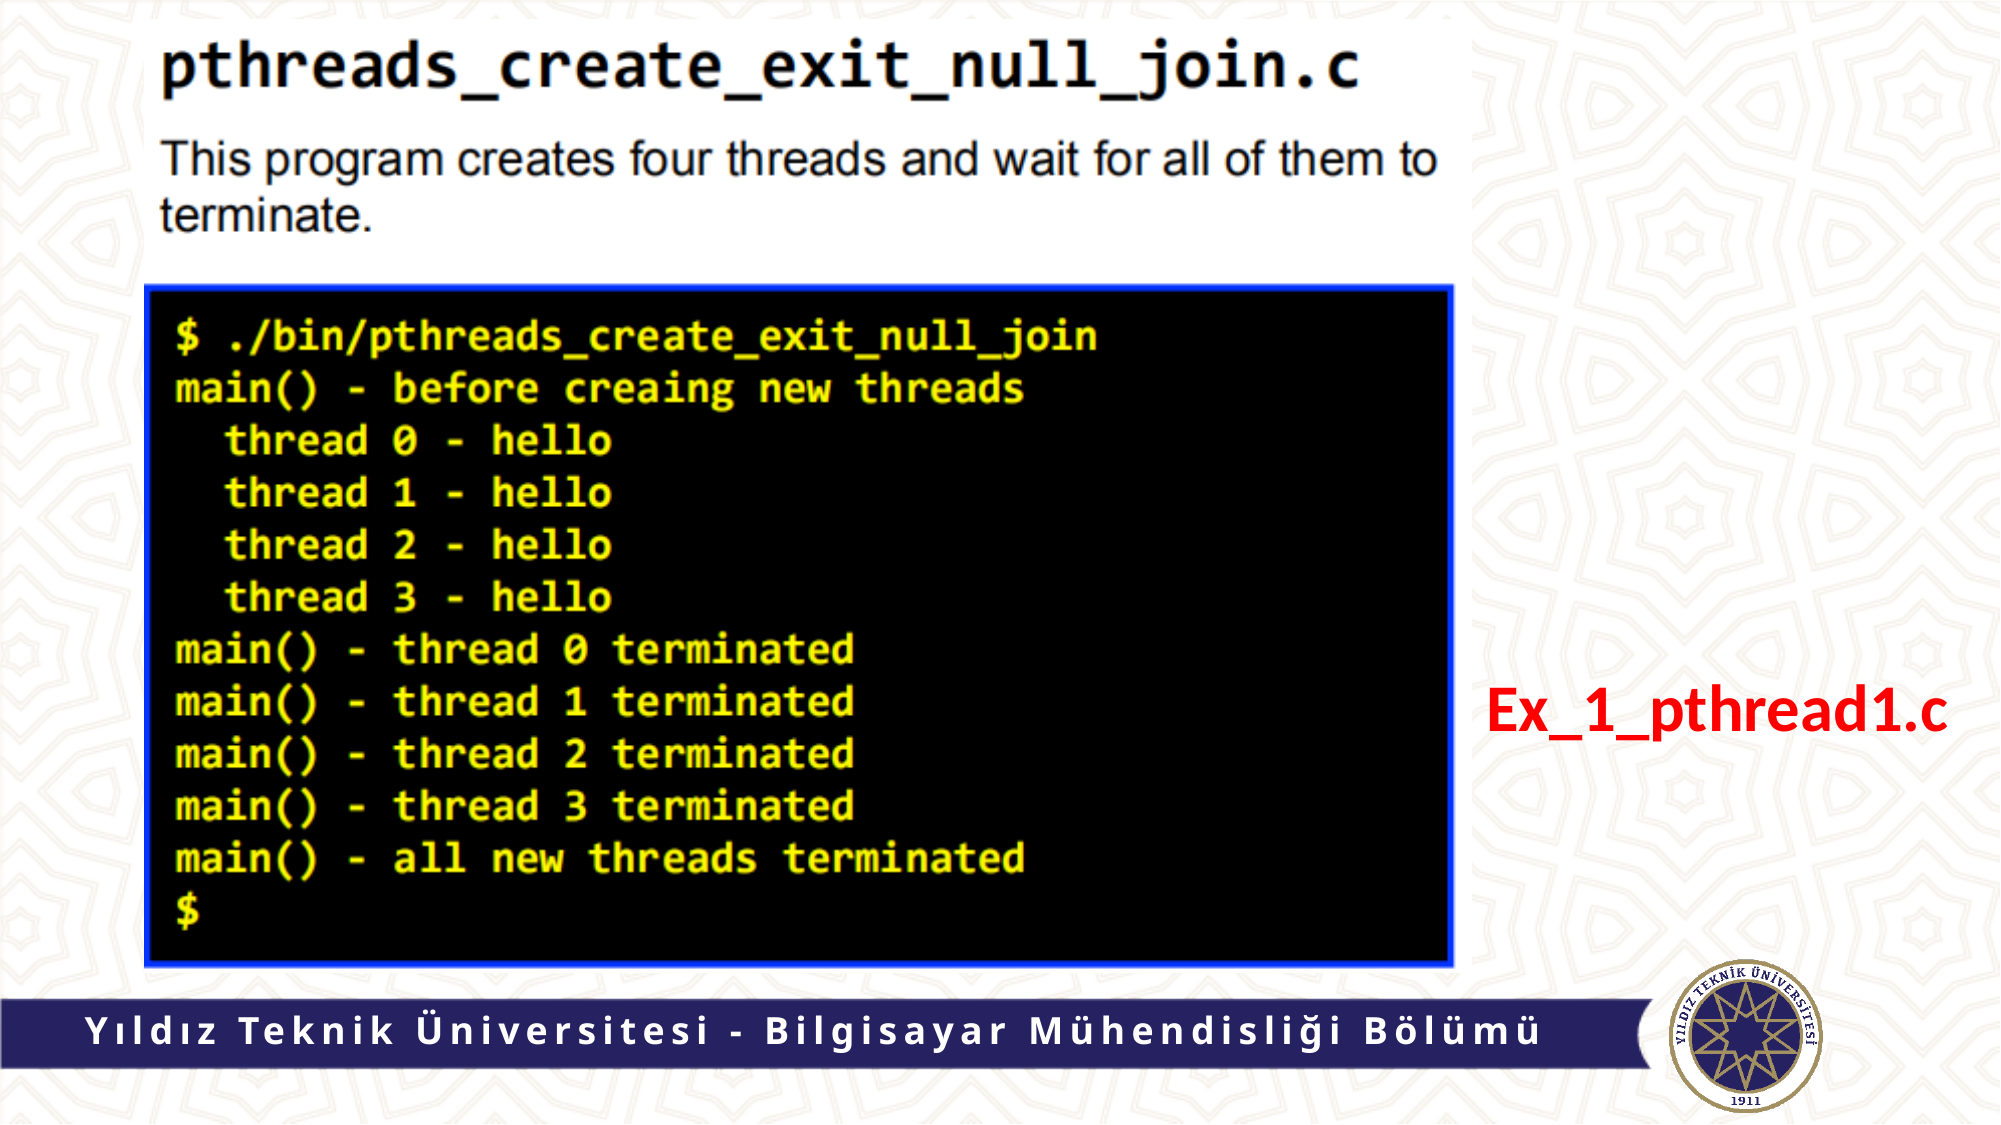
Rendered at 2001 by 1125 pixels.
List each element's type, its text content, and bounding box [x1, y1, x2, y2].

text_box Ex_1_pthread1.c [1472, 656, 2000, 763]
footer Yıldız Teknik Üniversitesi - Bilgisayar Mühendisliği Bölümü [0, 997, 1628, 1069]
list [144, 19, 1472, 973]
picture [0, 0, 2000, 1125]
